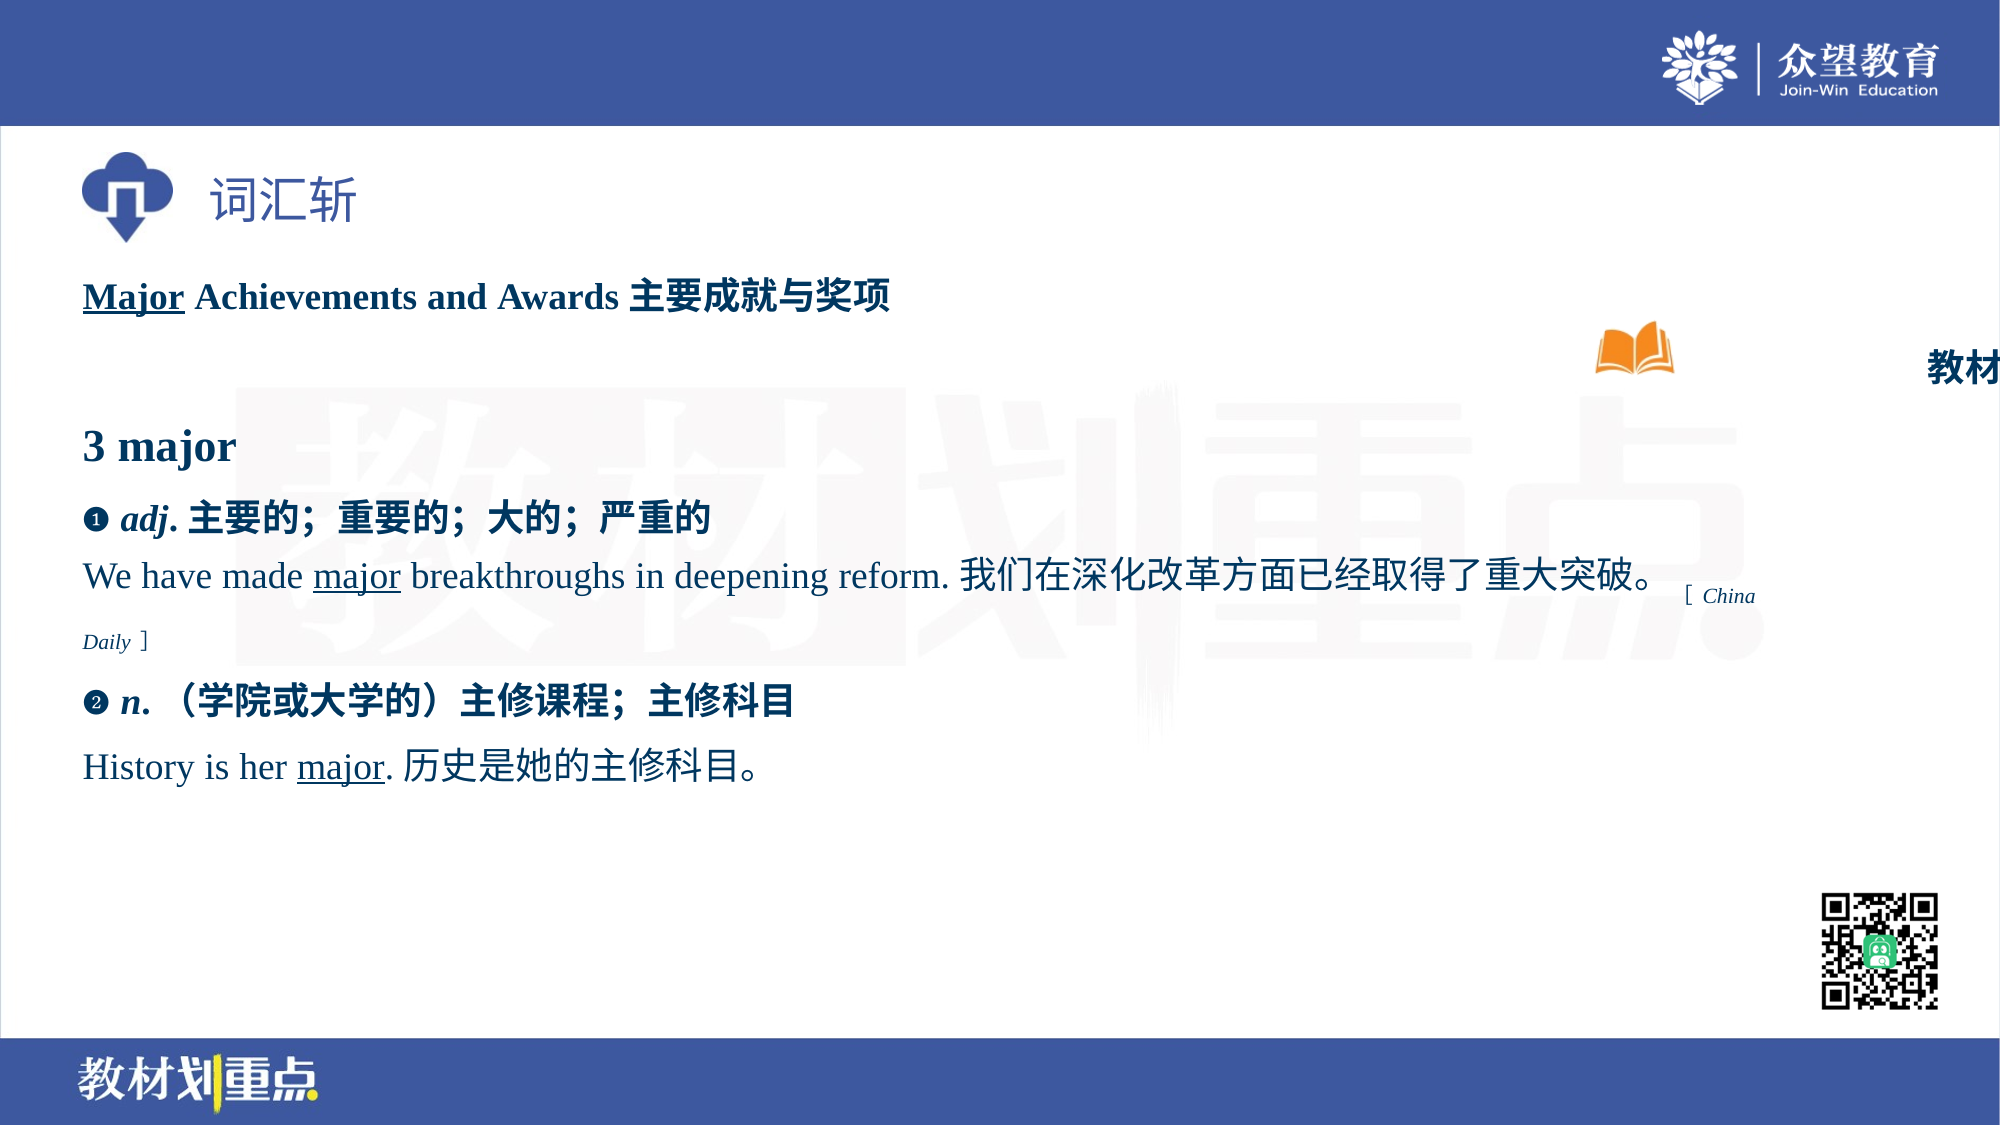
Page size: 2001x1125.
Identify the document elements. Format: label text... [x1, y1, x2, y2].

text_box Major Achievements and Awards主要成就与奖项 教材P30 [82, 248, 1817, 382]
text_box ❶ adj.主要的；重要的；大的；严重的 We have made major breakthroughs in deepening reform.我们在深化改革方面已经取得了重大突破。［China Daily］ ❷ n.（学院或大学的）主修课程；主修科目 History is her major.历史是她的主修科目。 [82, 470, 1817, 781]
text_box 3 major [82, 389, 1817, 470]
picture [0, 0, 2000, 1125]
